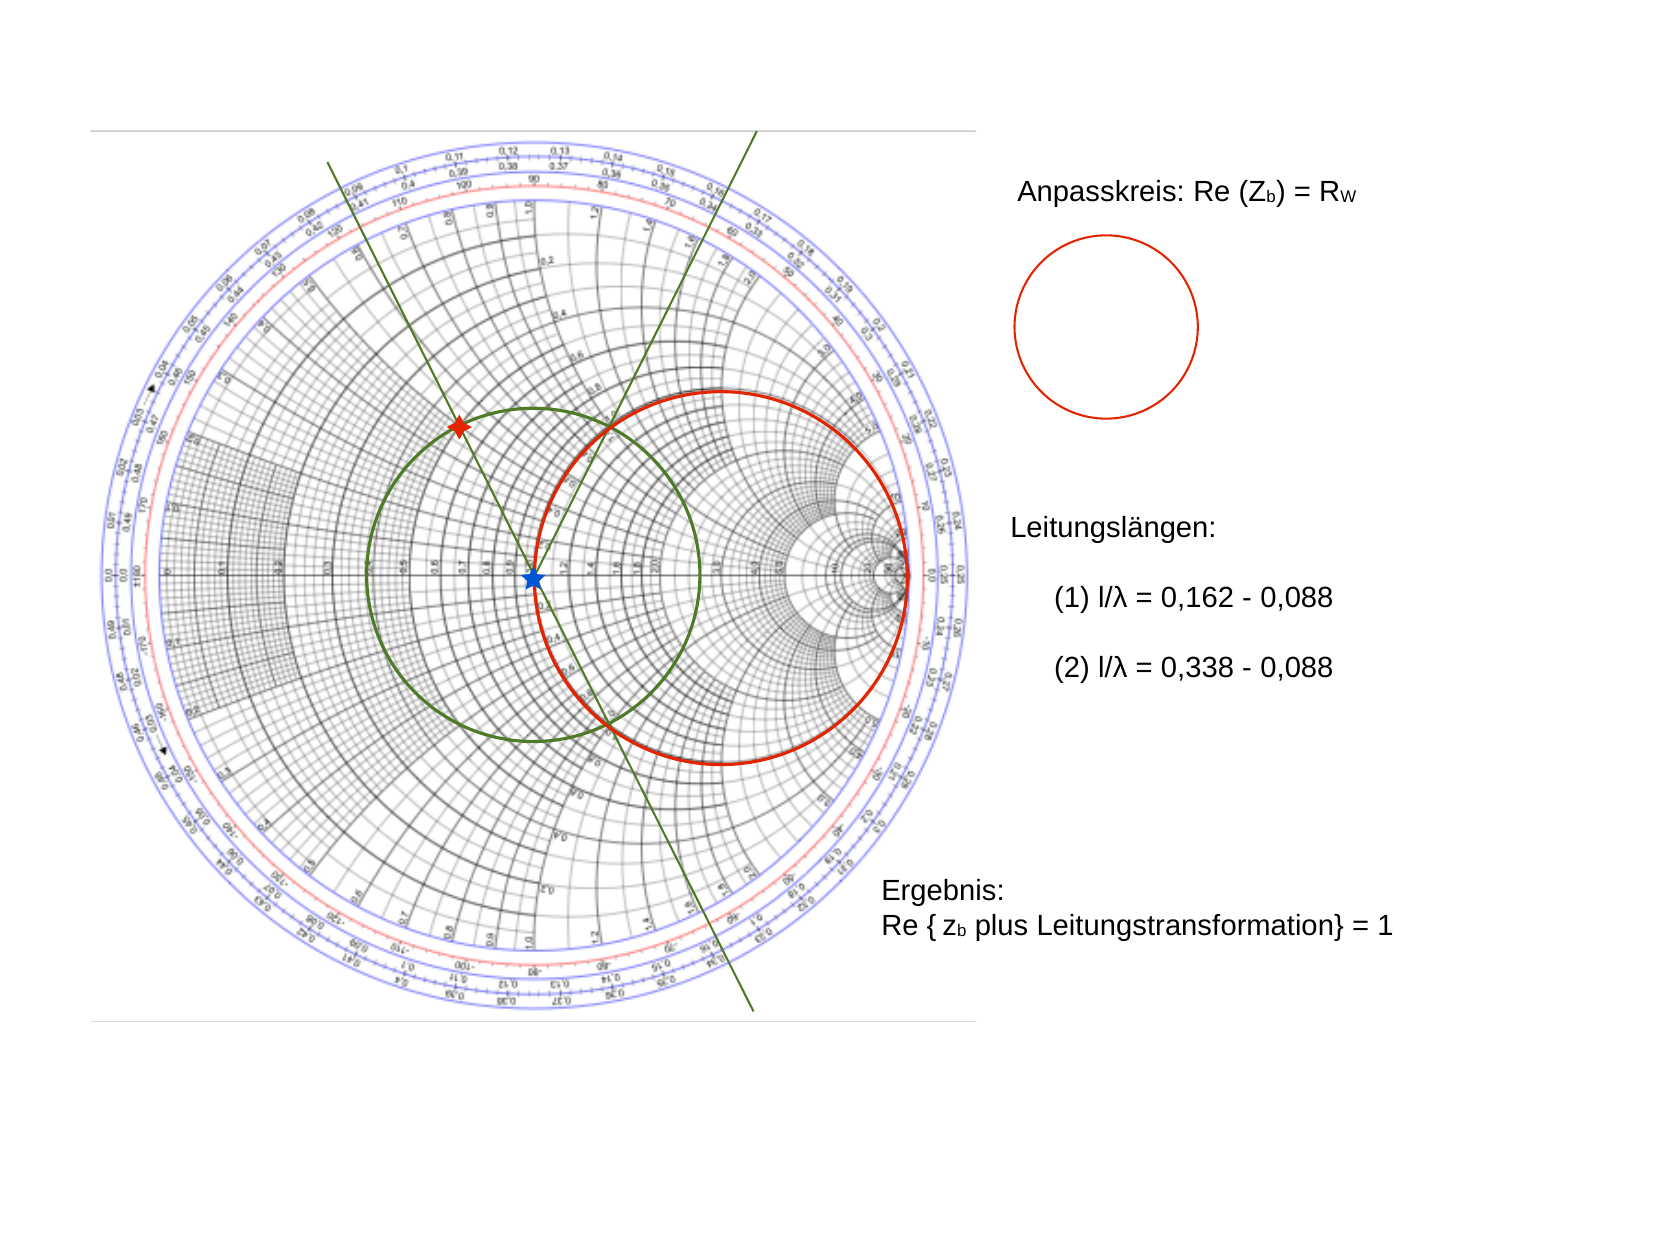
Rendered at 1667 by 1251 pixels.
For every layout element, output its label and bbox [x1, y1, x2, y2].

text_box [89, 125, 1576, 1033]
